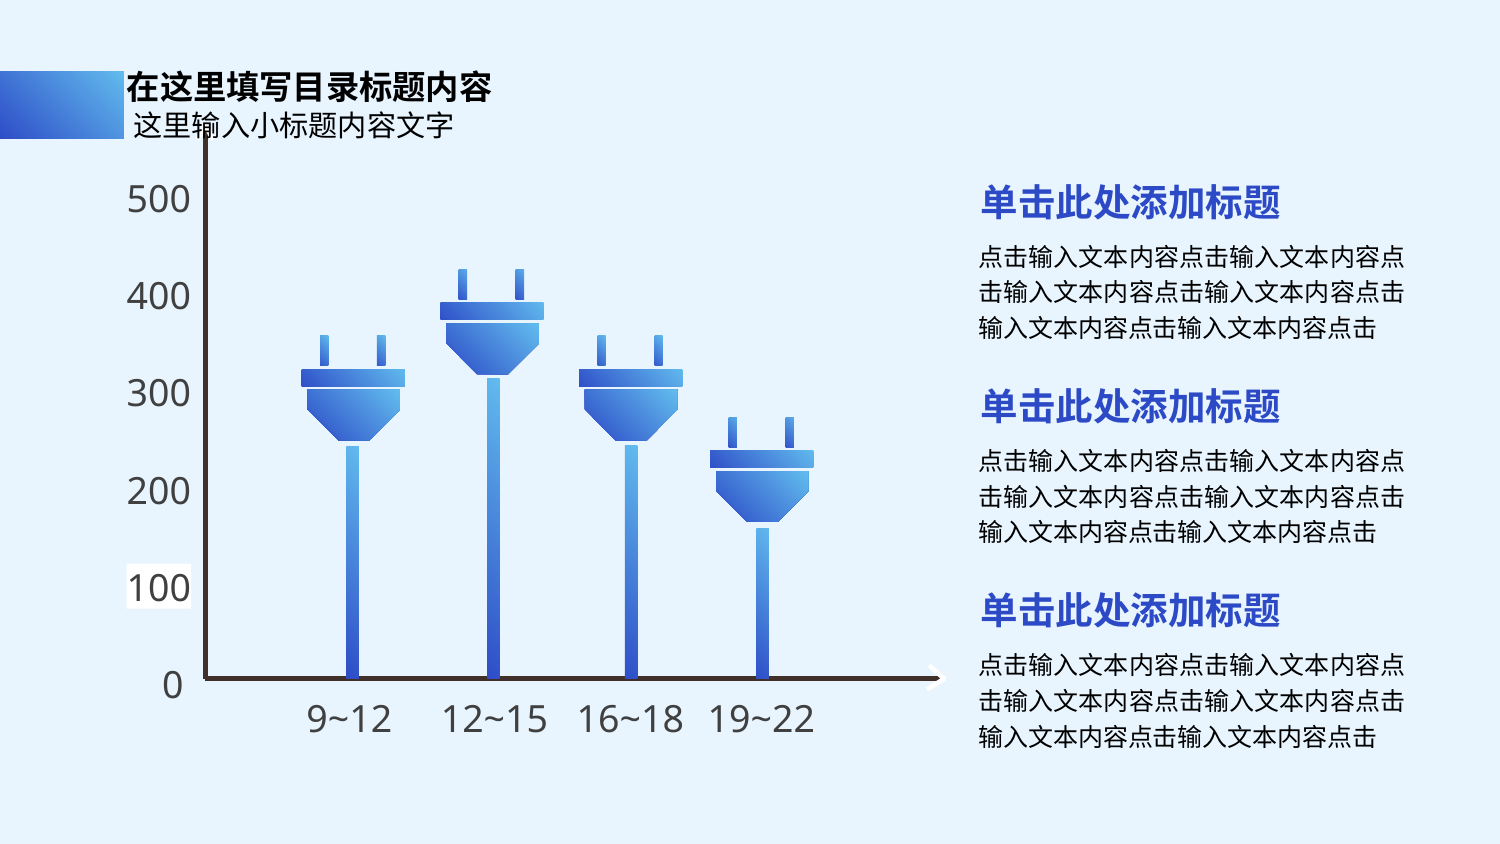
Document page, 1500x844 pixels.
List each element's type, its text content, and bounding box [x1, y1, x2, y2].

text_box 这里输入小标题内容文字 [118, 99, 471, 150]
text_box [440, 269, 544, 680]
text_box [301, 335, 406, 680]
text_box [963, 375, 1422, 554]
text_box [709, 417, 814, 680]
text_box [963, 579, 1422, 758]
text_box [125, 125, 945, 741]
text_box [963, 171, 1422, 349]
text_box 在这里填写目录标题内容 [112, 59, 538, 114]
text_box [0, 69, 118, 140]
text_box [578, 335, 683, 680]
